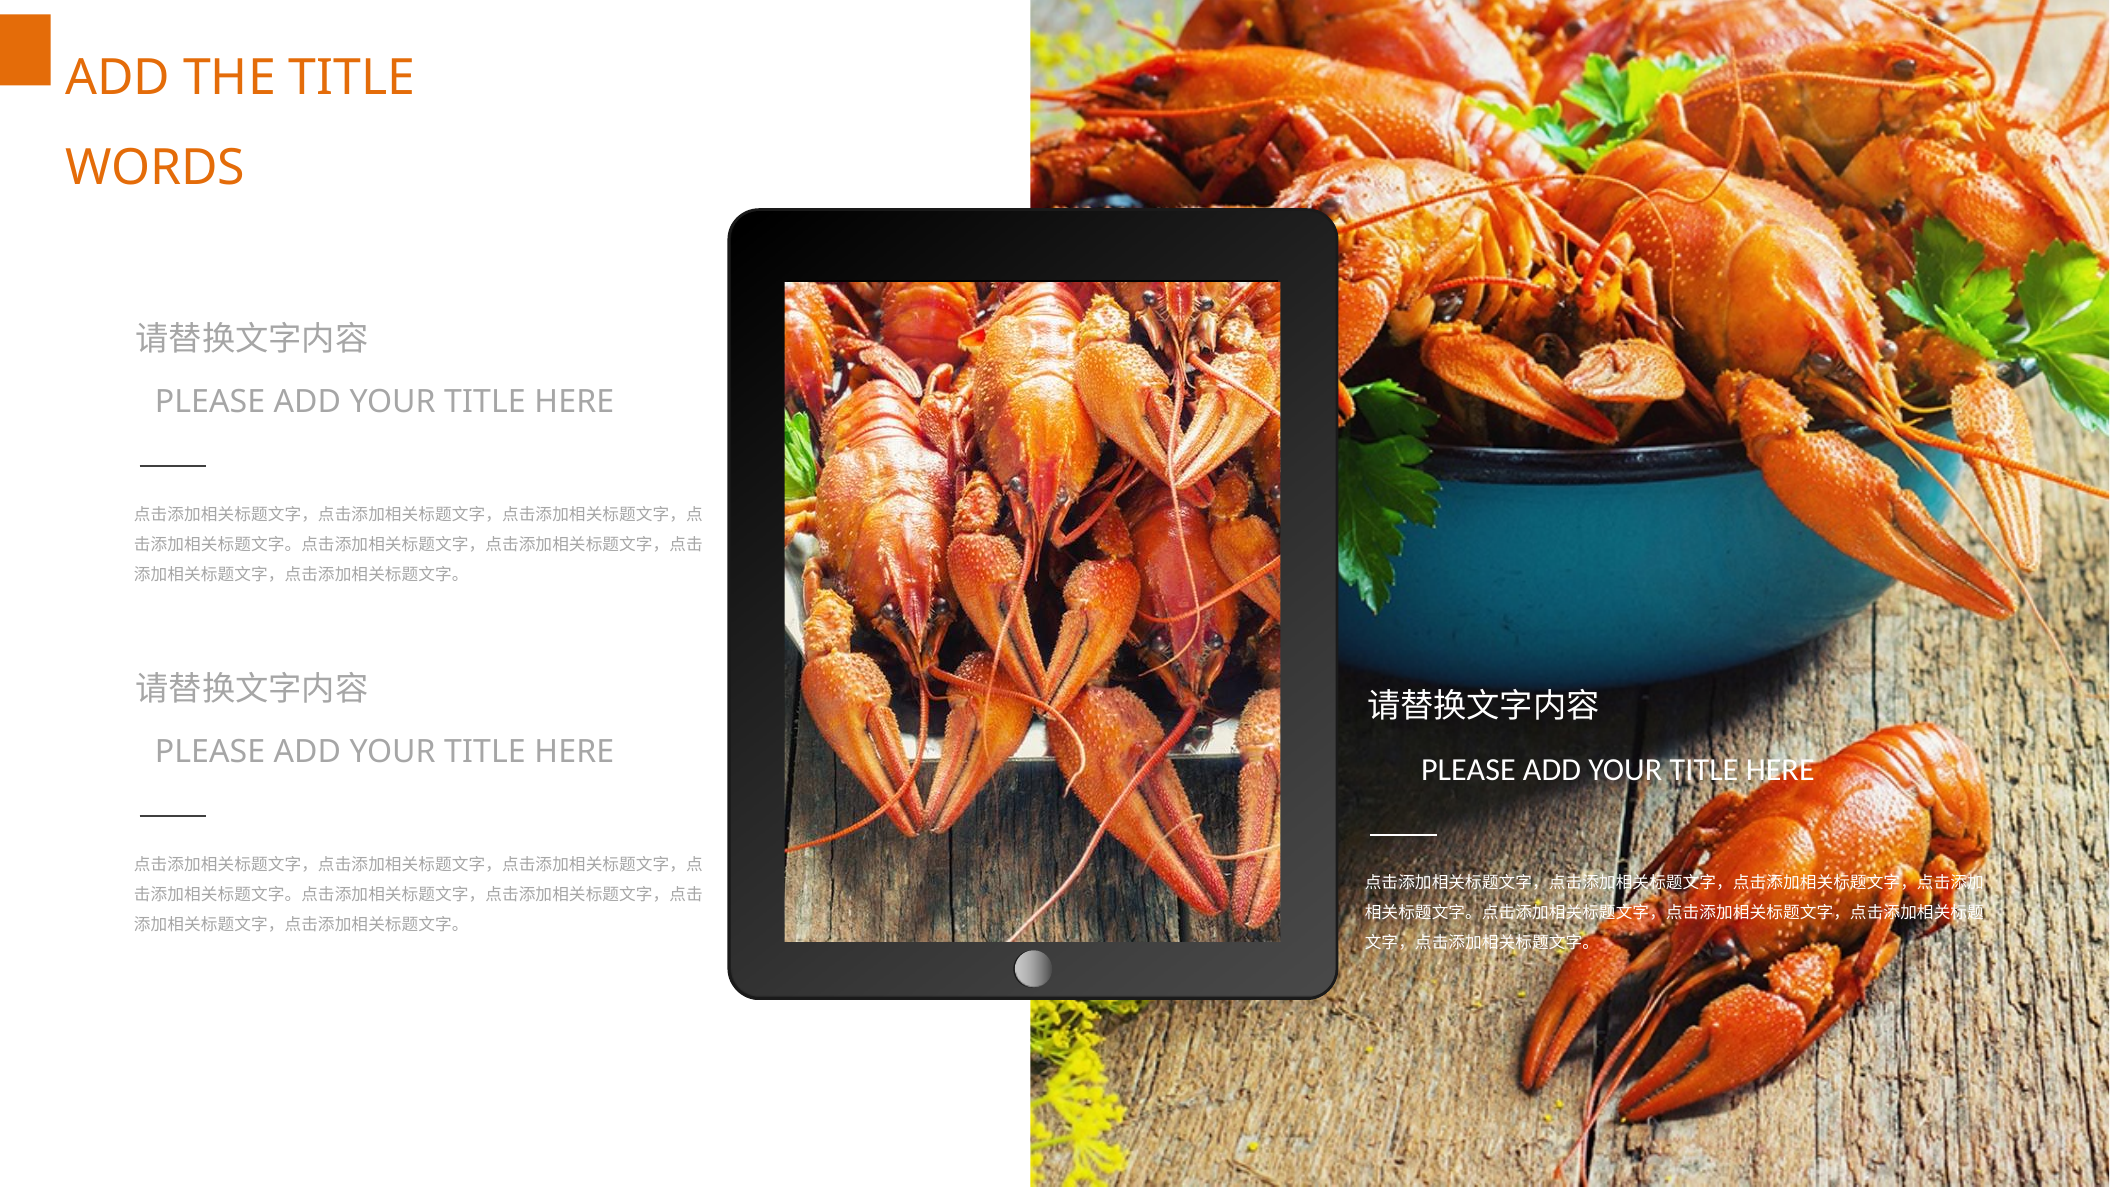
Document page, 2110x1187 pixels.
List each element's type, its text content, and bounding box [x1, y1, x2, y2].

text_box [726, 208, 1339, 1000]
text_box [119, 309, 727, 593]
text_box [1349, 676, 2000, 961]
text_box [1029, 0, 2110, 1187]
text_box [119, 659, 727, 943]
text_box ADD THE TITLE WORDS [50, 7, 583, 202]
